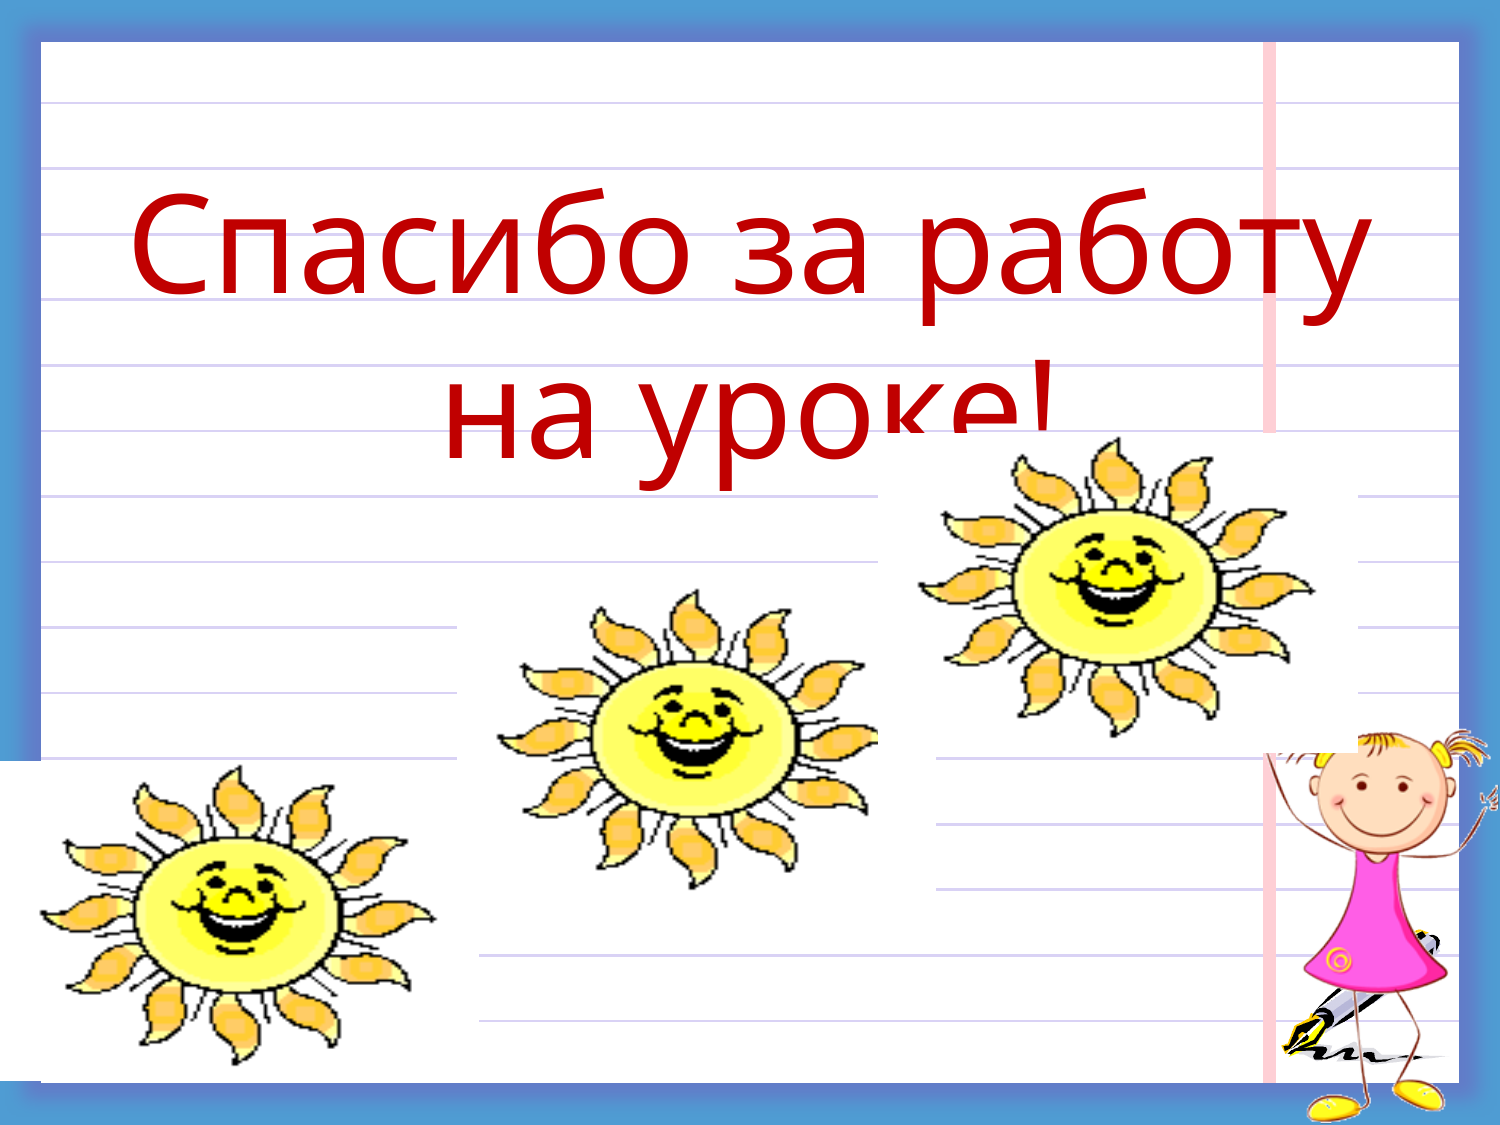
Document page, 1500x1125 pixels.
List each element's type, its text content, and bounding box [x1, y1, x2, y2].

title Спасибо за работу на уроке! [75, 45, 1425, 598]
list [482, 760, 1258, 1005]
list [75, 356, 1258, 760]
picture [0, 42, 1500, 1125]
